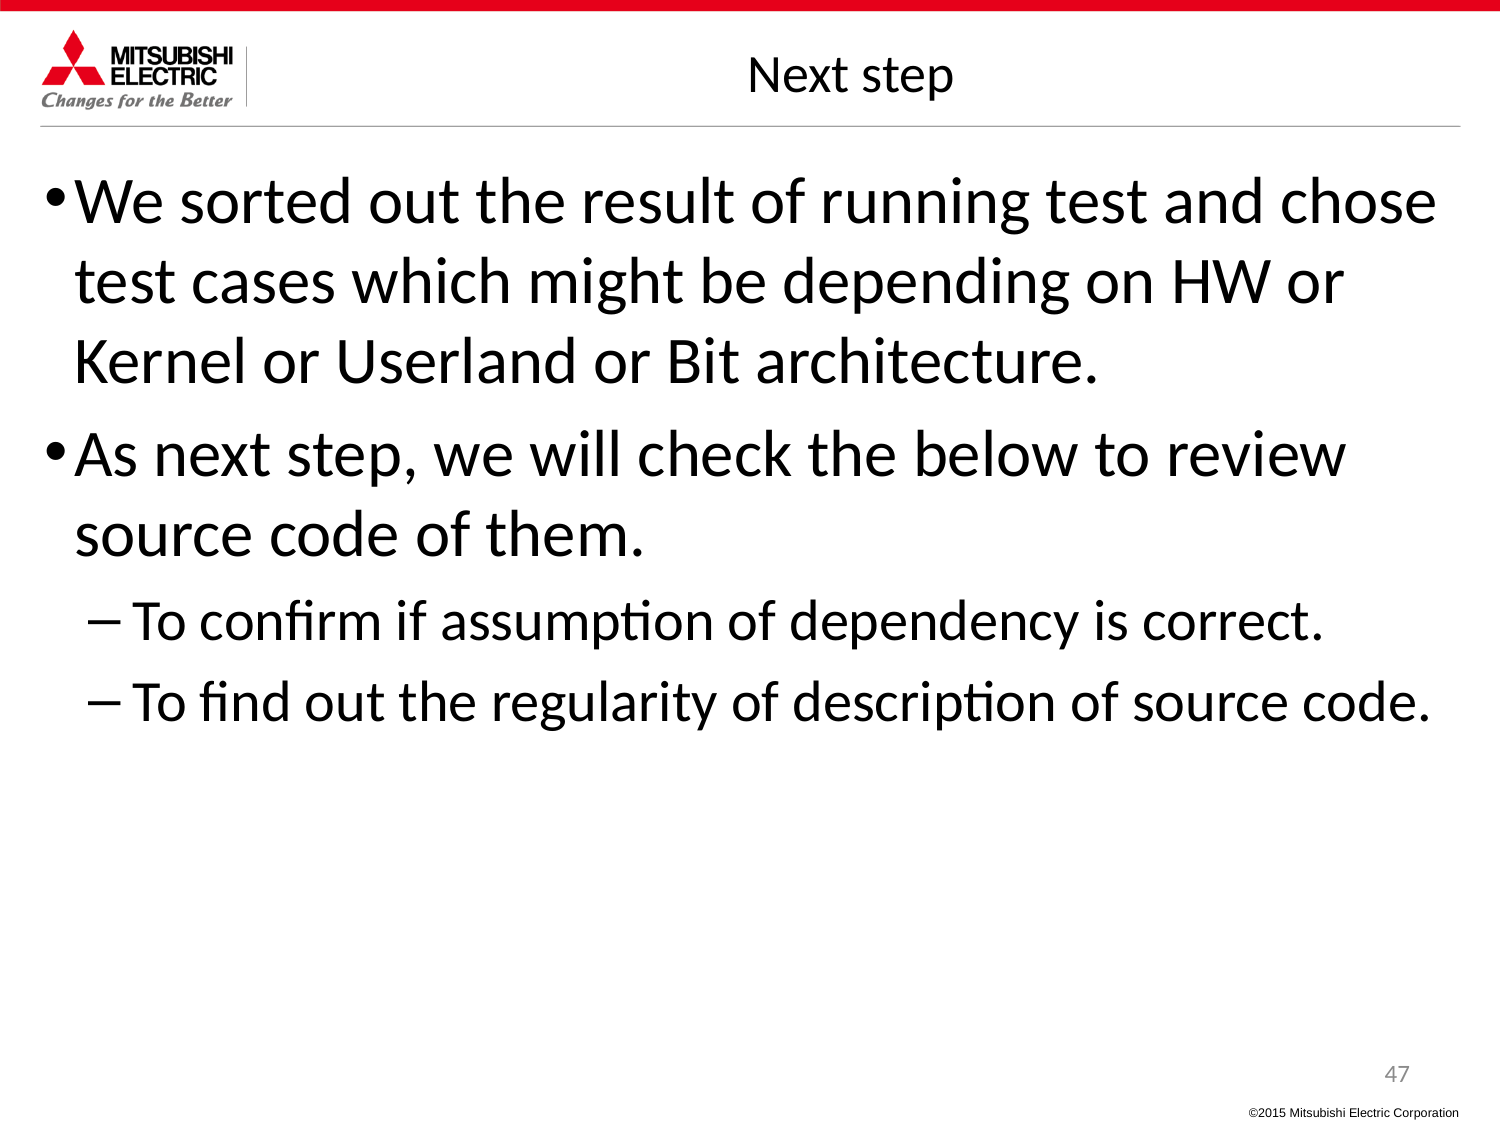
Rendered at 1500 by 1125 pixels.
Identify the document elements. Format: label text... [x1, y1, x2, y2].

list We sorted out the result of running test and chose test cases which might be depending on HW or Kernel or Userland or Bit architecture. As next step, we will check the below to review source code of them. To confirm if assumption of dependency is correct. To find out the regularity of description of source code. [29, 149, 1483, 1093]
picture [0, 0, 1500, 1125]
title Next step [242, 30, 1461, 112]
slide_number 47 [1074, 1042, 1425, 1103]
